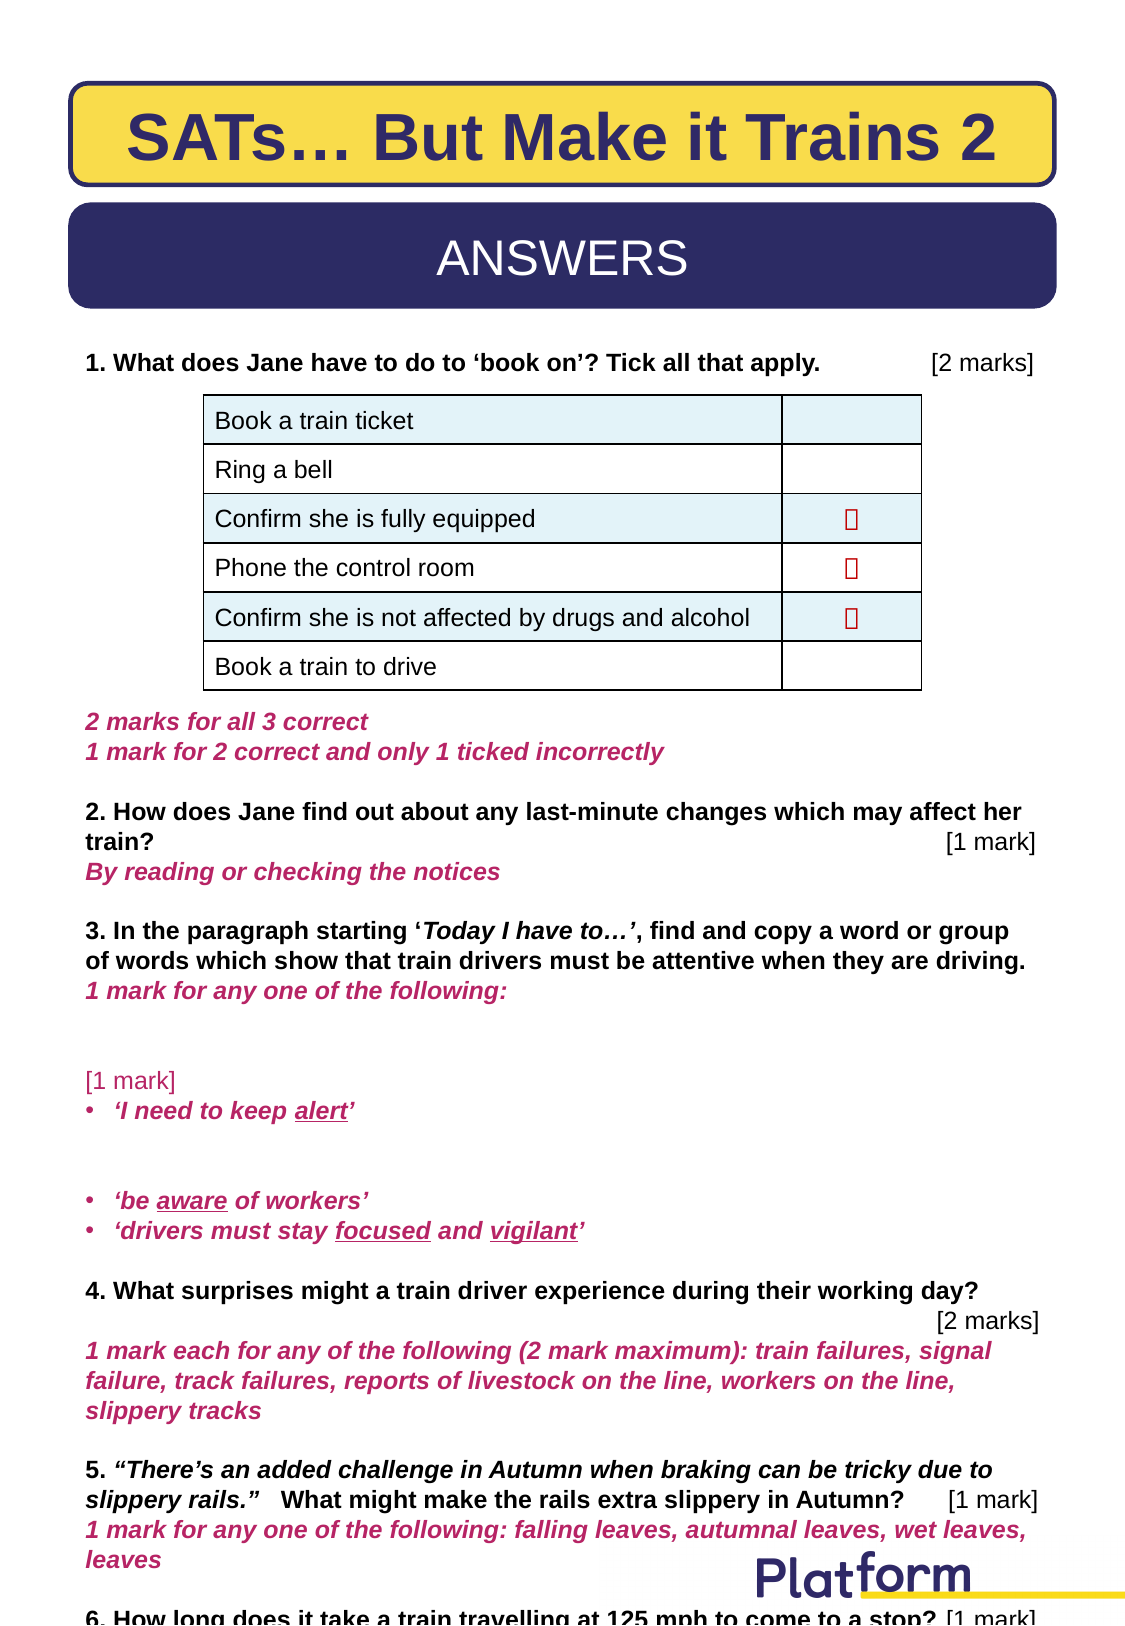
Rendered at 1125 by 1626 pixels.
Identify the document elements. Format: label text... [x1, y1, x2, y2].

table_cell  [783, 593, 921, 640]
table_cell Confirm she is not affected by drugs and alcohol [204, 593, 781, 640]
text_box 1. What does Jane have to do to ‘book on’? Tick all that apply. [2 marks] 2 marks for all 3 correct 1 mark for 2 correct and only 1 ticked incorrectly 2. How does Jane find out about any last-minute changes which may affect her train? [1 mark] By reading or checking the notices 3. In the paragraph starting ‘Today I have to…’, find and copy a word or group of words which show that train drivers must be attentive when they are driving. 1 mark for any one of the following: [1 mark] ‘I need to keep alert’ ‘be aware of workers’ ‘drivers must stay focused and vigilant’ 4. What surprises might a train driver experience during their working day? [2 marks] 1 mark each for any of the following (2 mark maximum): train failures, signal failure, track failures, reports of livestock on the line, workers on the line, slippery tracks 5. “There’s an added challenge in Autumn when braking can be tricky due to slippery rails.” What might make the rails extra slippery in Autumn? [1 mark] 1 mark for any one of the following: falling leaves, autumnal leaves, wet leaves, leaves 6. How long does it take a train travelling at 125 mph to come to a stop? [1 mark] 1 mark for either 2km or 20 football pitches [70, 338, 1055, 1625]
table_cell Ring a bell [204, 445, 781, 493]
text_box ANSWERS [69, 203, 1056, 308]
table_cell Book a train to drive [204, 642, 781, 689]
text_box SATs… But Make it Trains 2 [69, 82, 1056, 186]
picture [599, 1535, 1125, 1625]
table_cell [783, 445, 921, 493]
table_cell Phone the control room [204, 544, 781, 591]
table_header [783, 396, 921, 443]
table_cell Confirm she is fully equipped [204, 494, 781, 542]
table_header Book a train ticket [204, 396, 781, 443]
table_cell [783, 642, 921, 689]
table_cell  [783, 494, 921, 542]
table_cell  [783, 544, 921, 591]
